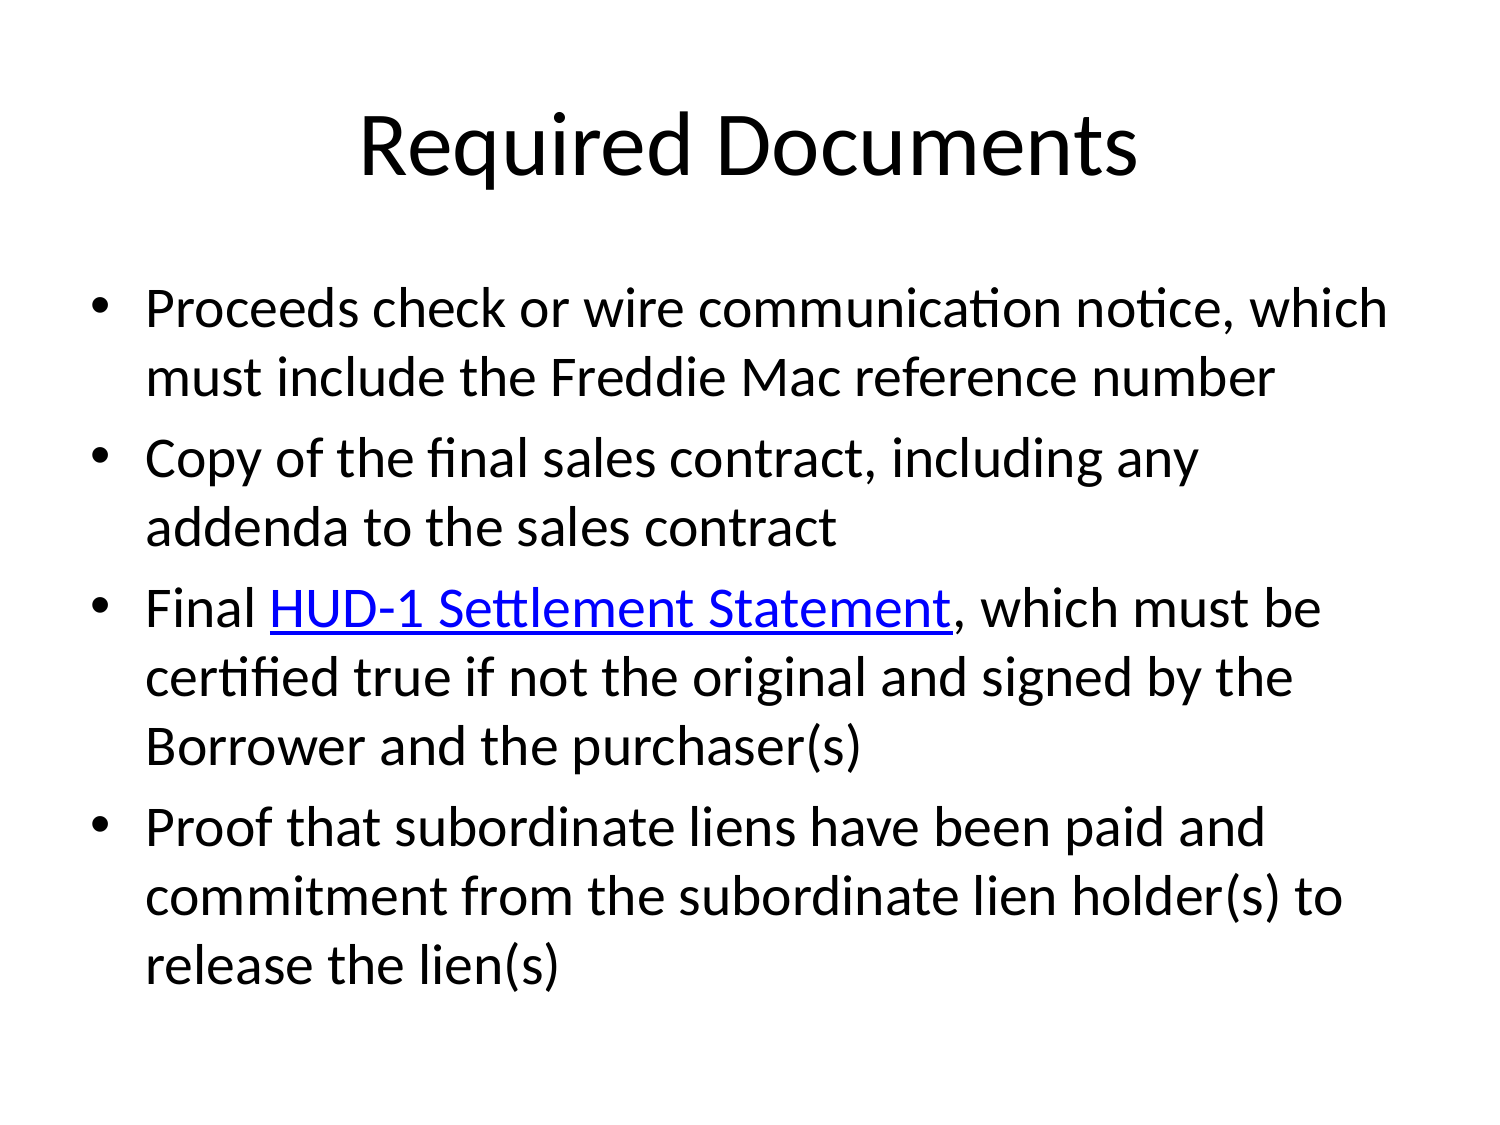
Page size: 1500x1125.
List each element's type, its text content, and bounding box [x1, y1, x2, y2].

title Required Documents [75, 45, 1425, 233]
list Proceeds check or wire communication notice, which must include the Freddie Mac reference number Copy of the final sales contract, including any addenda to the sales contract Final HUD-1 Settlement Statement, which must be certified true if not the original and signed by the Borrower and the purchaser(s) Proof that subordinate liens have been paid and commitment from the subordinate lien holder(s) to release the lien(s) [75, 262, 1425, 1005]
